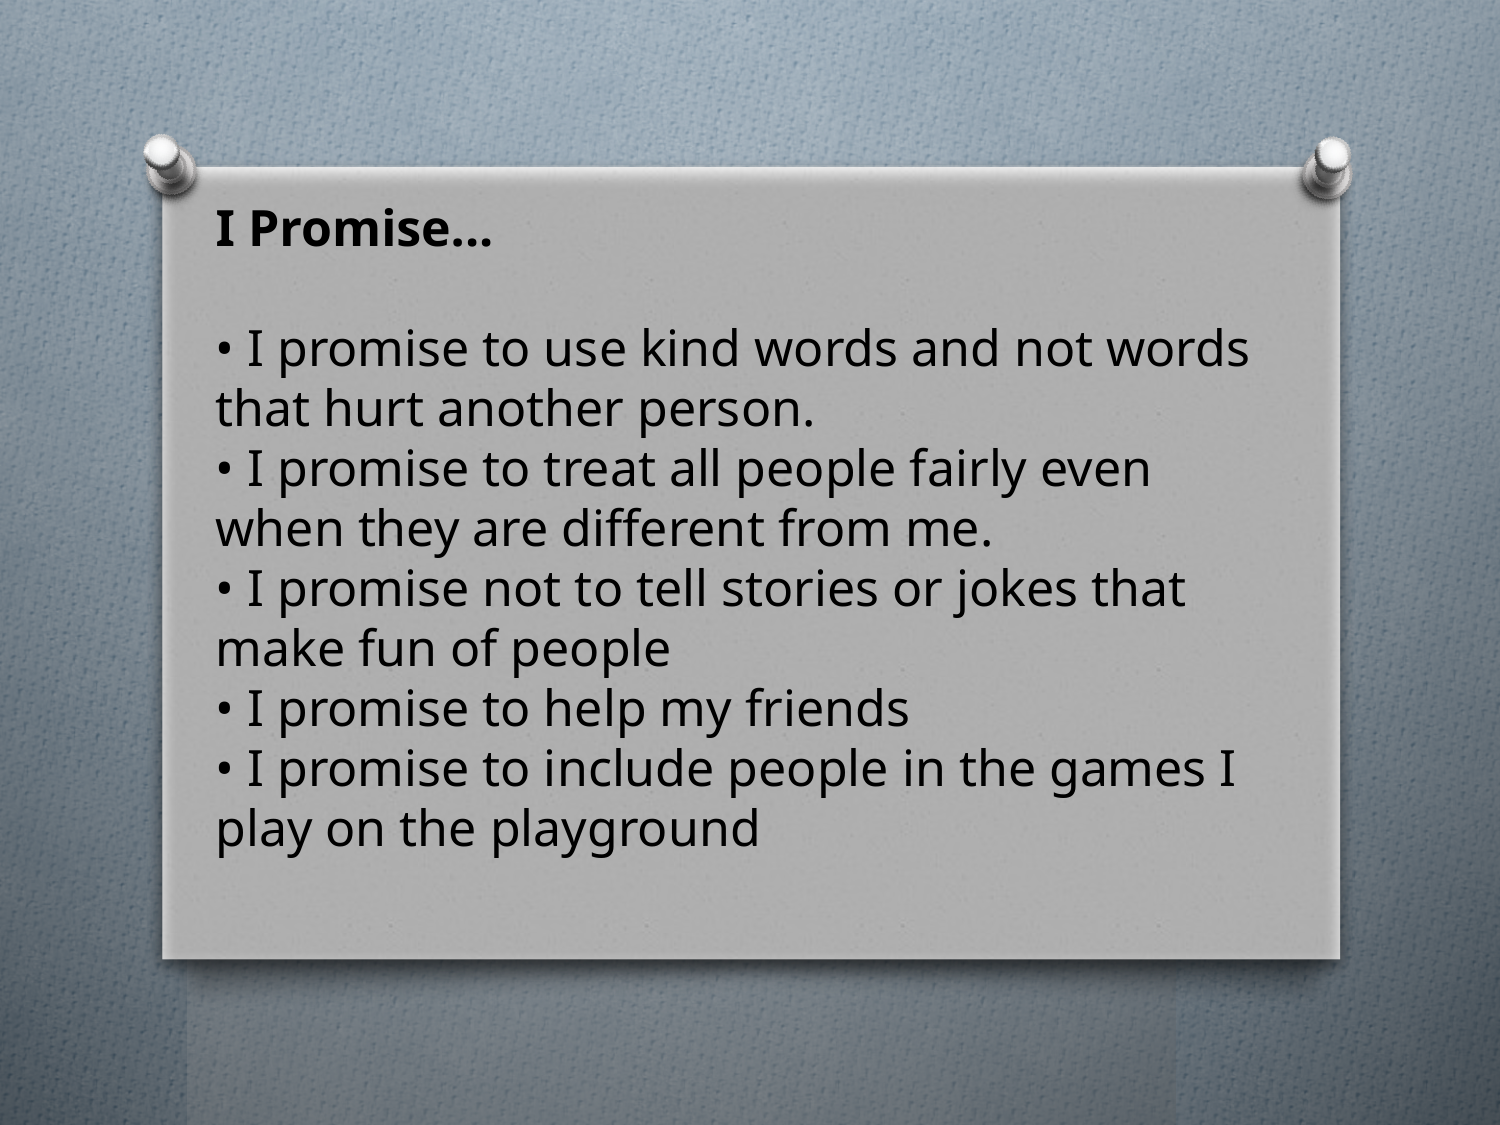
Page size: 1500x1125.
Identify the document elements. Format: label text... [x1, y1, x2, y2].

picture [1274, 109, 1396, 230]
text_box I Promise... • I promise to use kind words and not words that hurt another person. • I promise to treat all people fairly even when they are different from me. • I promise not to tell stories or jokes that make fun of people • I promise to help my friends • I promise to include people in the games I play on the playground [200, 189, 1296, 865]
picture [112, 100, 235, 224]
